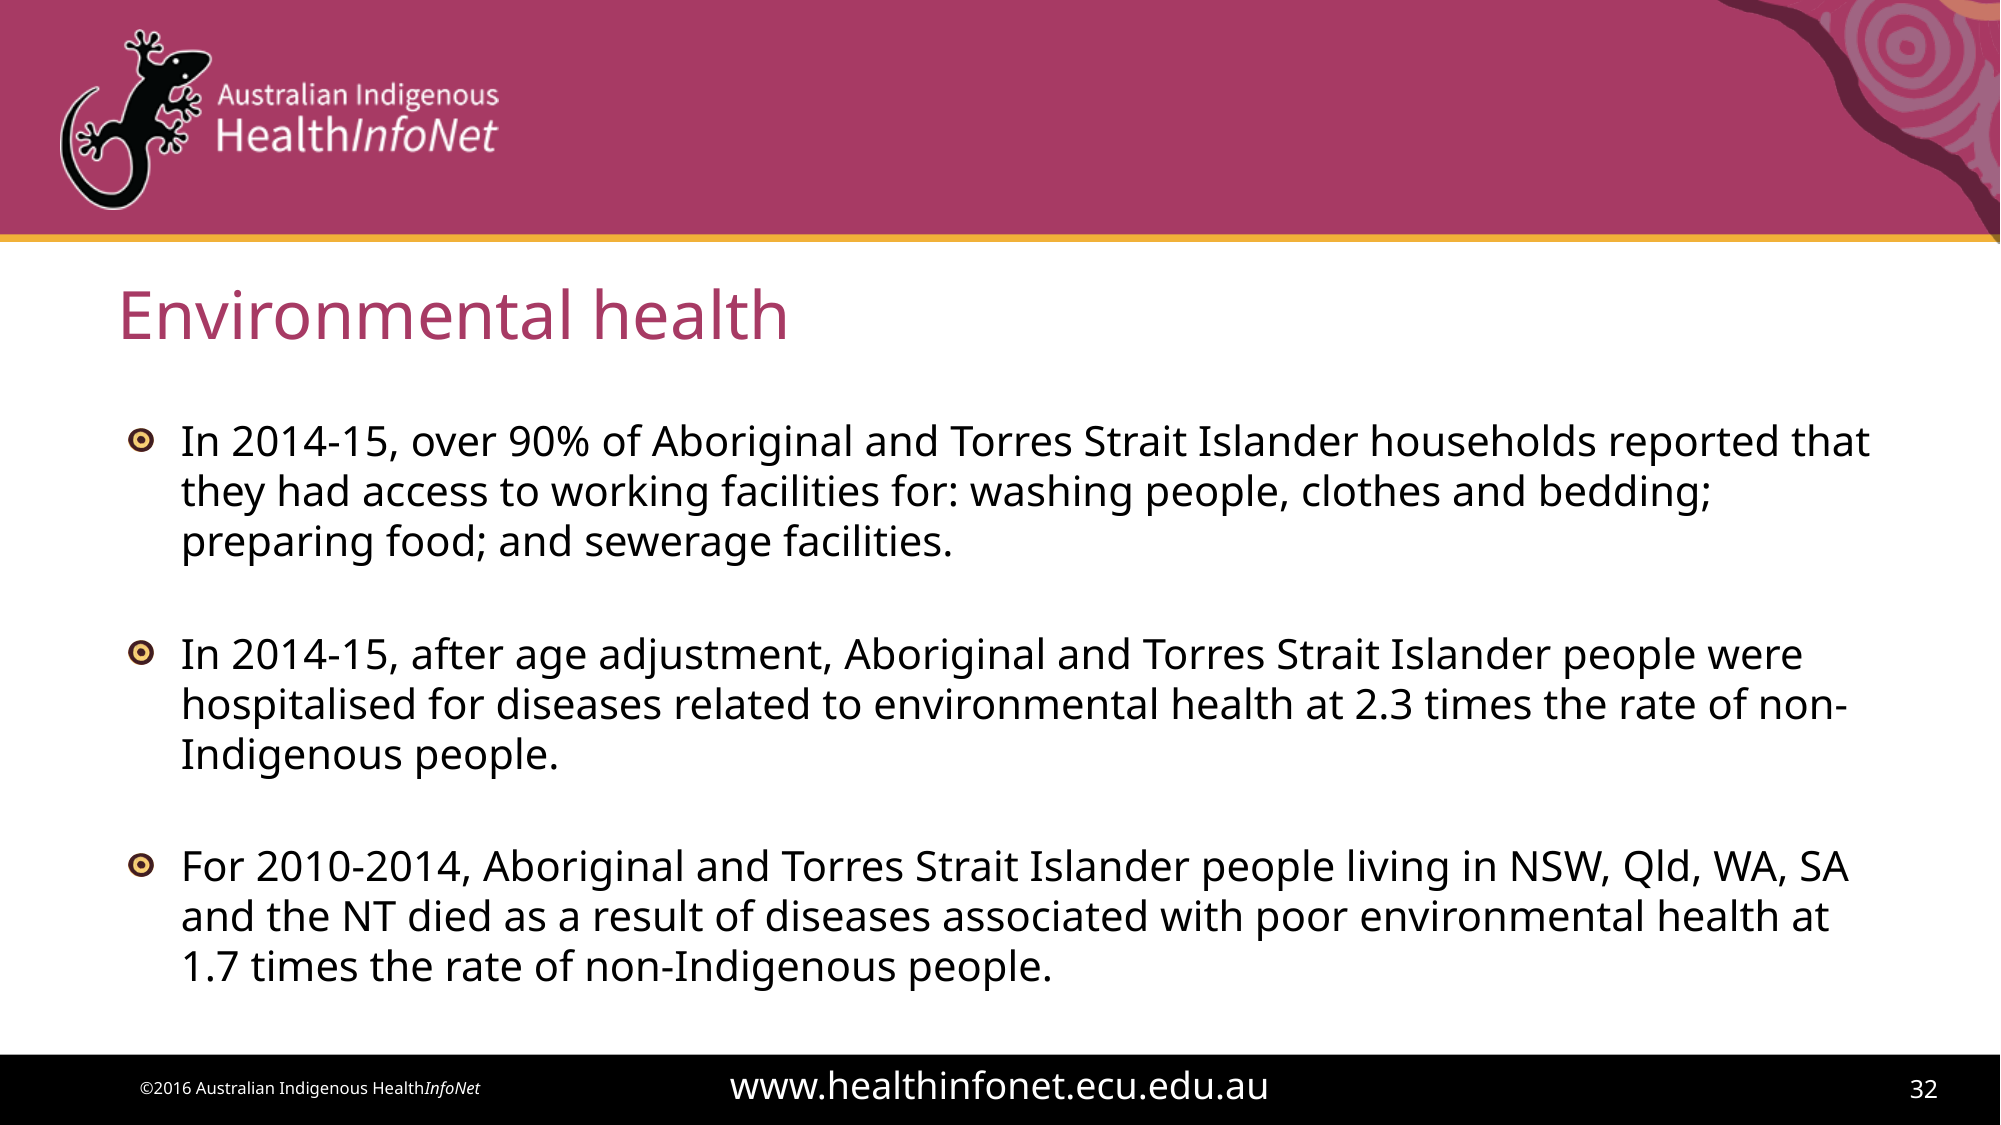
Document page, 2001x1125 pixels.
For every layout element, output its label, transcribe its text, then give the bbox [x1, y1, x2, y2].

picture [128, 853, 154, 877]
picture [128, 640, 154, 665]
picture [128, 428, 154, 452]
list In 2014-15, over 90% of Aboriginal and Torres Strait Islander households reported that they had access to working facilities for: washing people, clothes and bedding; preparing food; and sewerage facilities. In 2014-15, after age adjustment, Aboriginal and Torres Strait Islander people were hospitalised for diseases related to environmental health at 2.3 times the rate of non-Indigenous people. For 2010-2014, Aboriginal and Torres Strait Islander people living in NSW, Qld, WA, SA and the NT died as a result of diseases associated with poor environmental health at 1.7 times the rate of non-Indigenous people. [99, 399, 1901, 1051]
picture [60, 29, 499, 210]
title Environmental health [102, 249, 1900, 375]
picture [1673, 0, 2000, 279]
